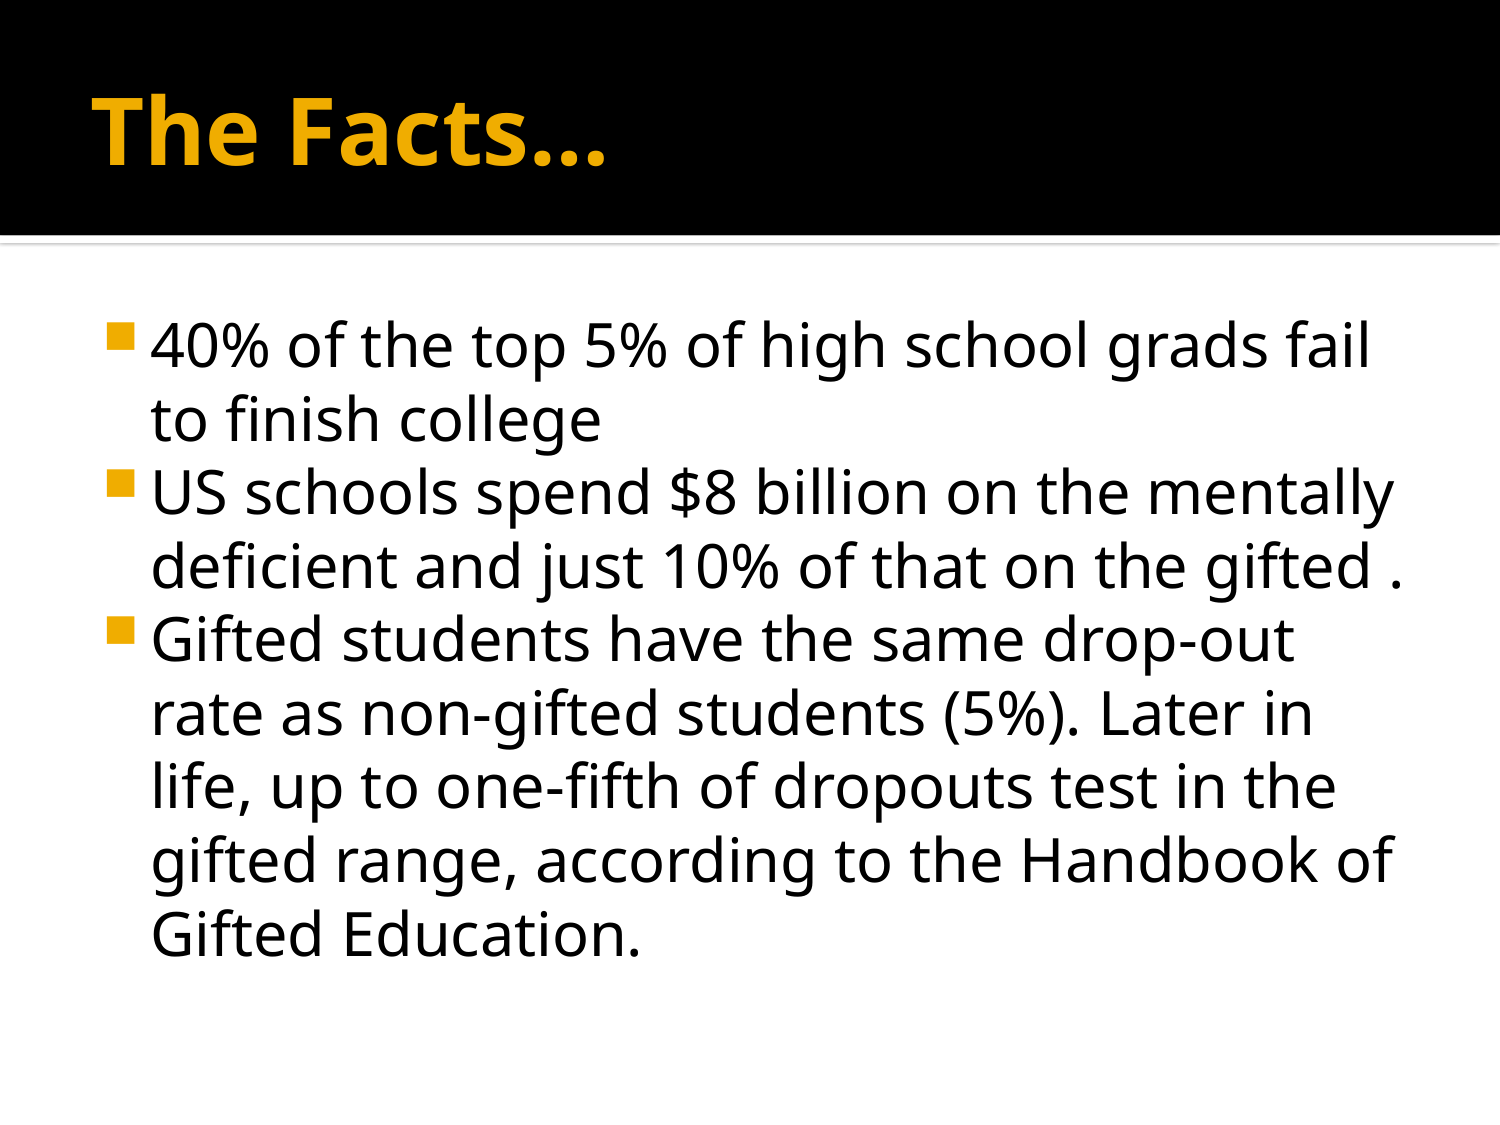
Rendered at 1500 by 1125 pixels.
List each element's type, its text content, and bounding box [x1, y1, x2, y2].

title The Facts… [75, 25, 1425, 231]
list 40% of the top 5% of high school grads fail to finish college US schools spend $8 billion on the mentally deficient and just 10% of that on the gifted . Gifted students have the same drop-out rate as non-gifted students (5%). Later in life, up to one-fifth of dropouts test in the gifted range, according to the Handbook of Gifted Education. [75, 291, 1425, 1050]
